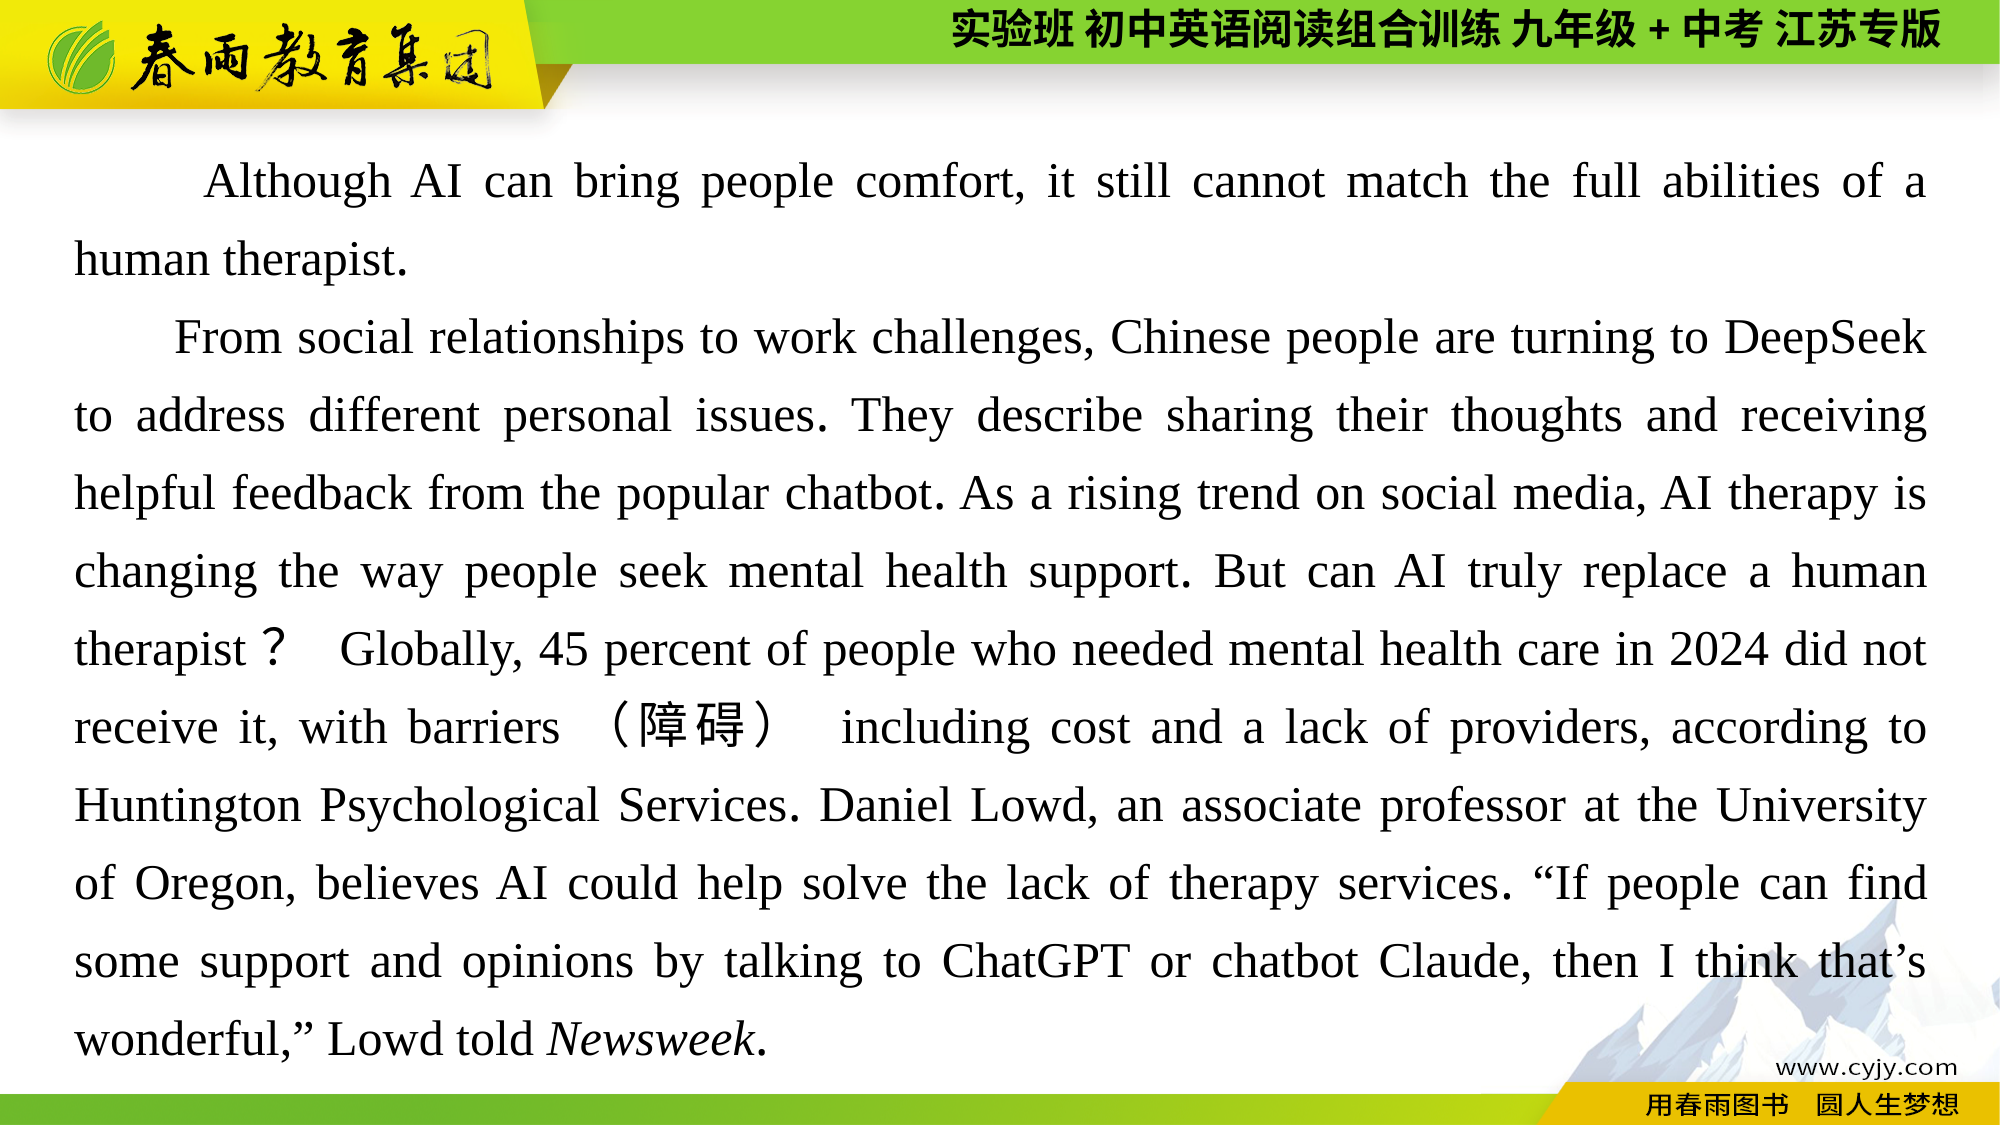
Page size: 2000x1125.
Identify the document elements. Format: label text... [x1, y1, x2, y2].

picture [0, 0, 2000, 1125]
list Although AI can bring people comfort, it still cannot match the full abilities of a human therapist. From social relationships to work challenges, Chinese people are turning to DeepSeek to address different personal issues. They describe sharing their thoughts and receiving helpful feedback from the popular chatbot. As a rising trend on social media, AI therapy is changing the way people seek mental health support. But can AI truly replace a human therapist？ Globally, 45 percent of people who needed mental health care in 2024 did not receive it, with barriers（障碍） including cost and a lack of providers, according to Huntington Psychological Services. Daniel Lowd, an associate professor at the University of Oregon, believes AI could help solve the lack of therapy services. “If people can find some support and opinions by talking to ChatGPT or chatbot Claude, then I think that’s wonderful,” Lowd told Newsweek. [59, 122, 1944, 1075]
